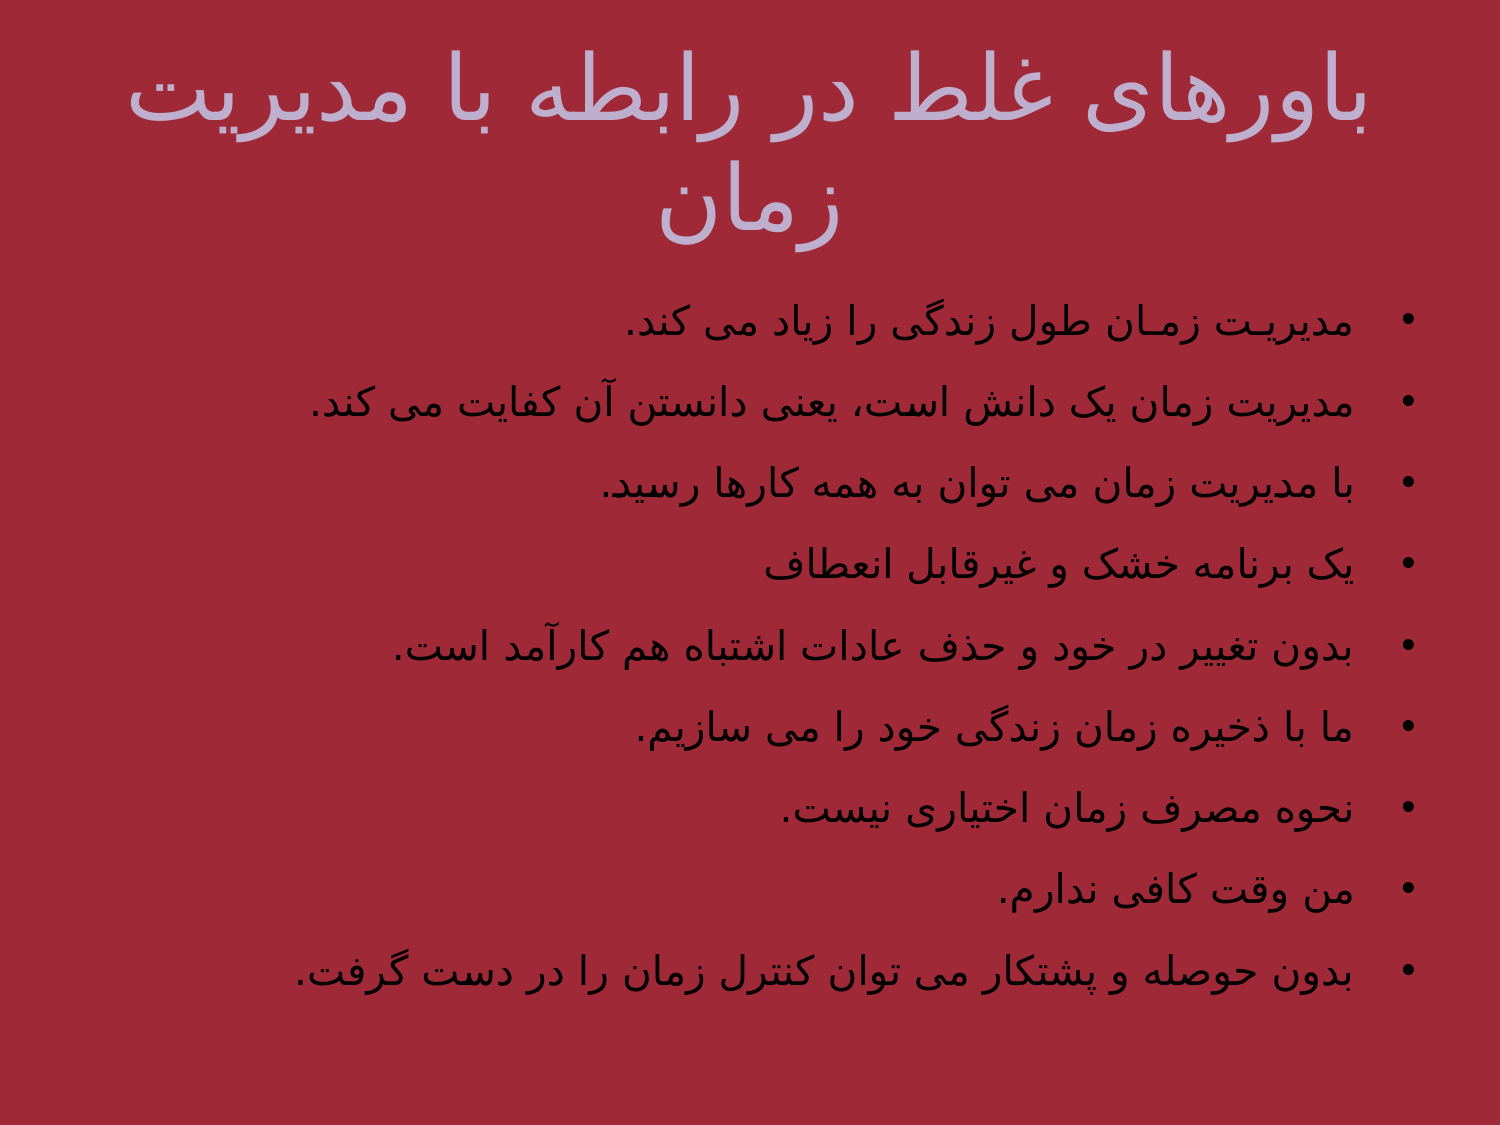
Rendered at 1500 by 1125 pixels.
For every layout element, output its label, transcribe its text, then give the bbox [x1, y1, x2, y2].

title باورهای غلط در رابطه با مدیریت زمان [75, 45, 1425, 233]
list مدیریـت زمـان طول زندگی را زیاد می کند. مدیریت زمان یک دانش است، یعنی دانستن آن کفایت می کند. با مدیریت زمان می توان به همه کارها رسید. یک برنامه خشک و غیرقابل انعطاف بدون تغییر در خود و حذف عادات اشتباه هم کارآمد است. ما با ذخیره زمان زندگی خود را می سازیم. نحوه مصرف زمان اختیاری نیست. من وقت کافی ندارم. بدون حوصله و پشتکار می توان کنترل زمان را در دست گرفت. [75, 262, 1425, 1005]
